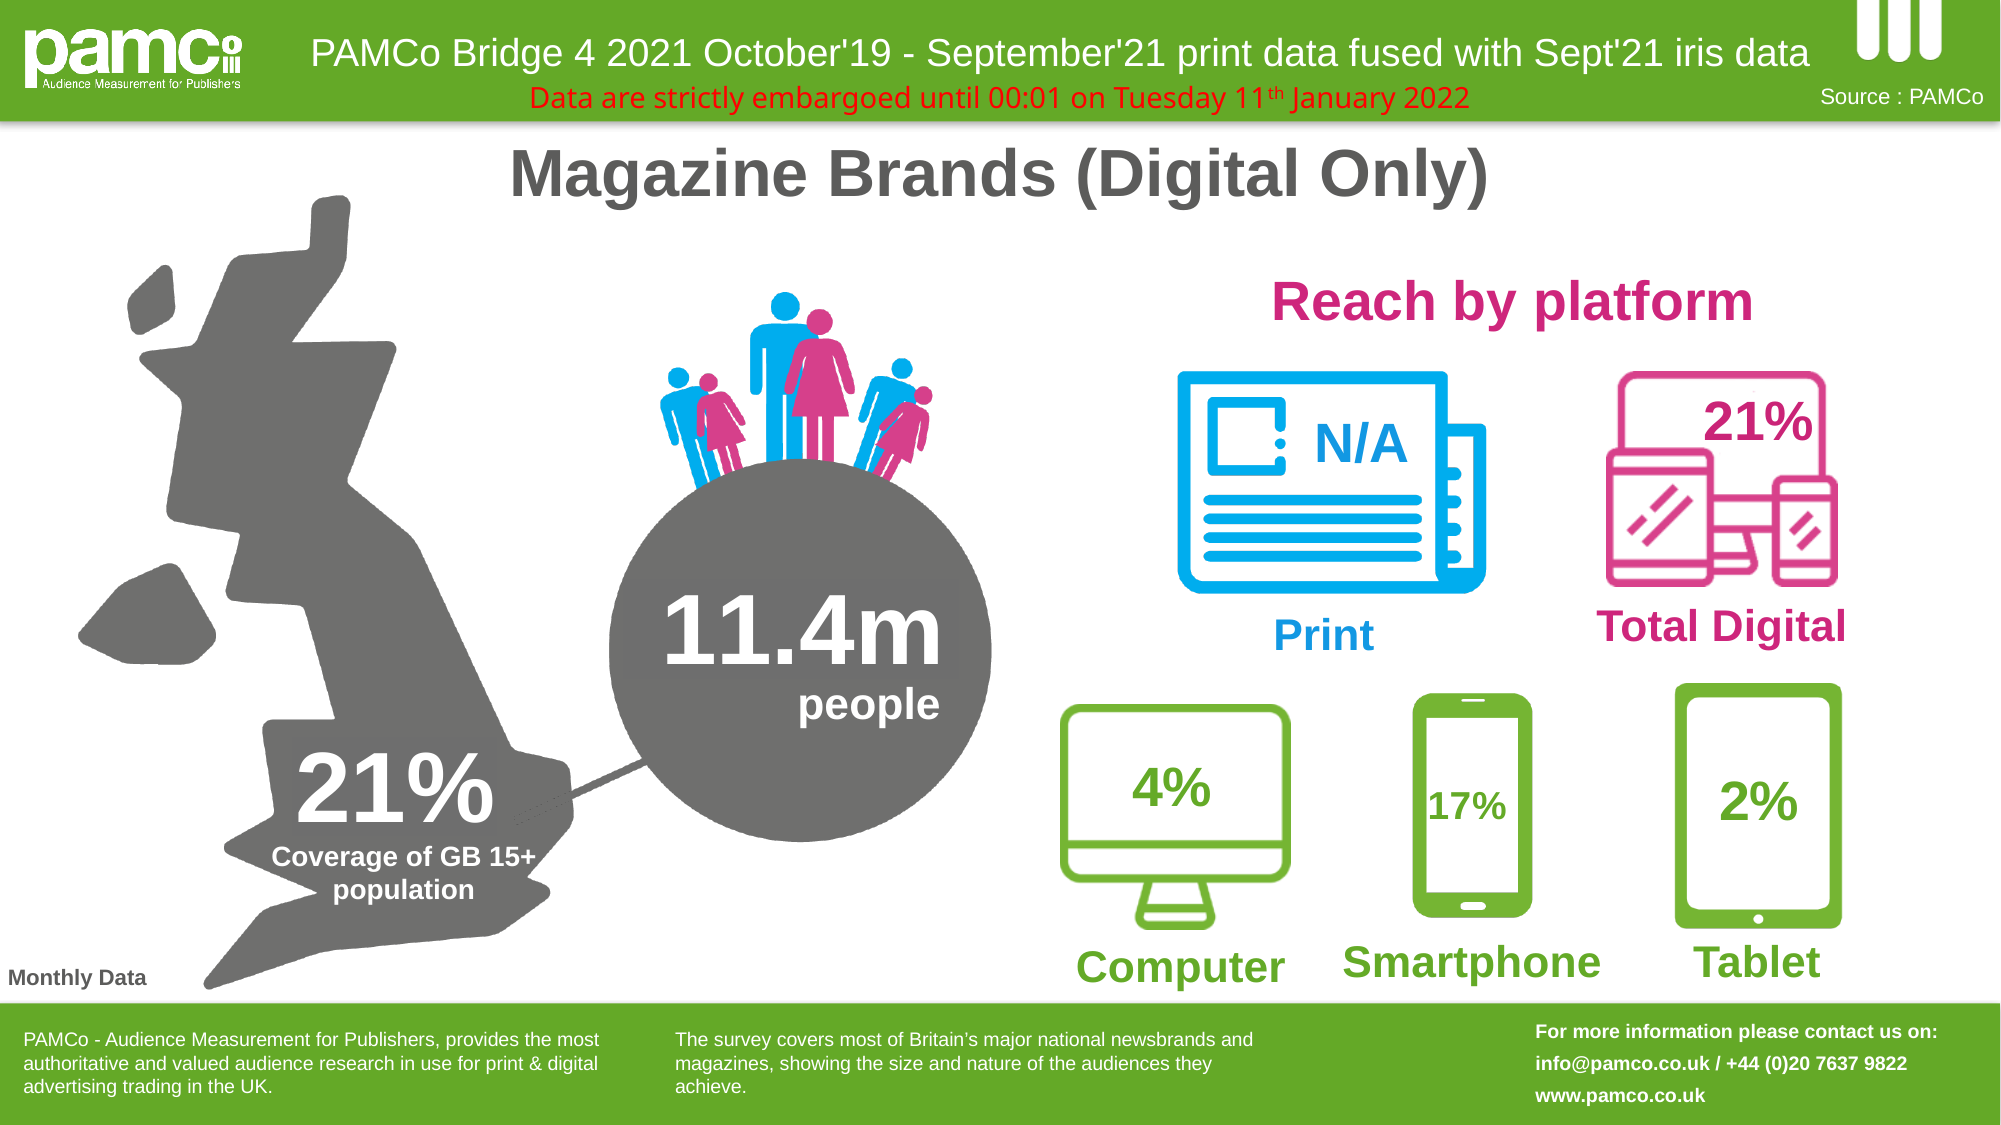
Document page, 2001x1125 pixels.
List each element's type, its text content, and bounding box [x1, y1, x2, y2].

picture [1606, 371, 1838, 587]
picture [55, 218, 1011, 1017]
picture [1142, 326, 1521, 636]
picture [1654, 655, 1862, 950]
text_box N/A [1283, 399, 1441, 482]
picture [1282, 624, 1295, 634]
picture [1060, 704, 1291, 930]
picture [1378, 644, 1565, 944]
picture [23, 26, 243, 90]
picture [1850, 0, 1944, 108]
text_box Magazine Brands (Digital Only) [0, 122, 2000, 218]
picture [1341, 631, 1350, 636]
